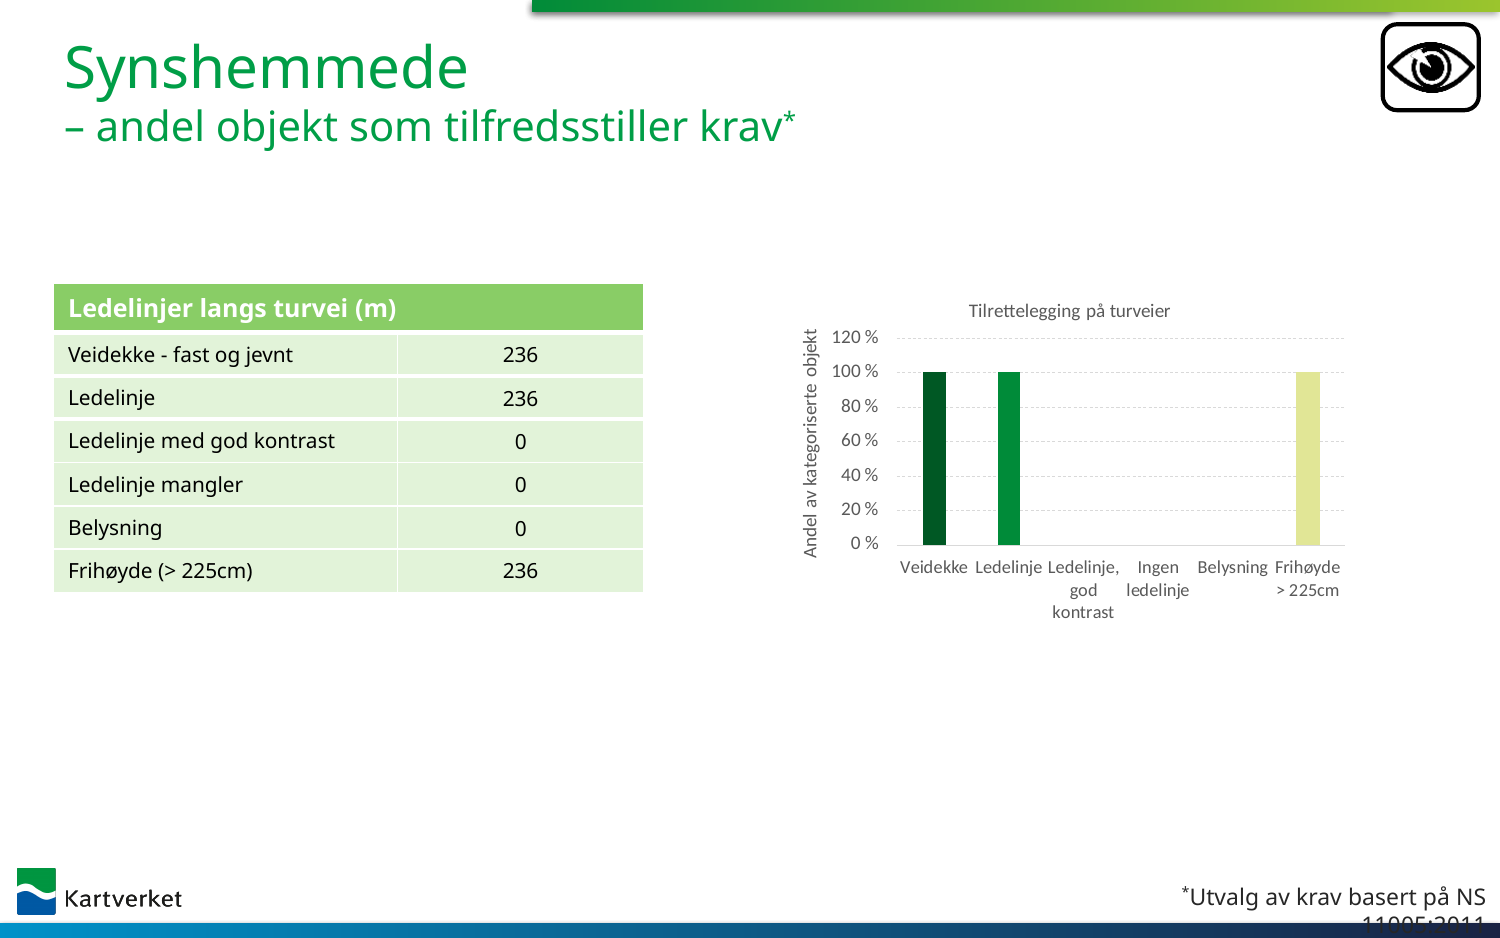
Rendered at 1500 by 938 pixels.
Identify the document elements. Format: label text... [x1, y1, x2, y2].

table_cell Ledelinje [54, 378, 397, 417]
table_cell 0 [398, 507, 643, 548]
table_cell Ledelinje mangler [54, 463, 397, 505]
text_box *Utvalg av krav basert på NS 11005:2011 [1068, 873, 1500, 938]
table_cell 236 [398, 550, 643, 592]
table_cell 236 [398, 335, 643, 374]
table_header Ledelinjer langs turvei (m) [54, 284, 643, 330]
text_box Synshemmede – andel objekt som tilfredsstiller krav* [49, 24, 1431, 158]
table_cell Ledelinje med god kontrast [54, 421, 397, 462]
table_cell 236 [398, 378, 643, 417]
table_cell Frihøyde (> 225cm) [54, 550, 397, 592]
picture [791, 291, 1348, 630]
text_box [1382, 24, 1480, 111]
table_cell Belysning [54, 507, 397, 548]
table_cell Veidekke - fast og jevnt [54, 335, 397, 374]
table_cell 0 [398, 463, 643, 505]
table_cell 0 [398, 421, 643, 462]
